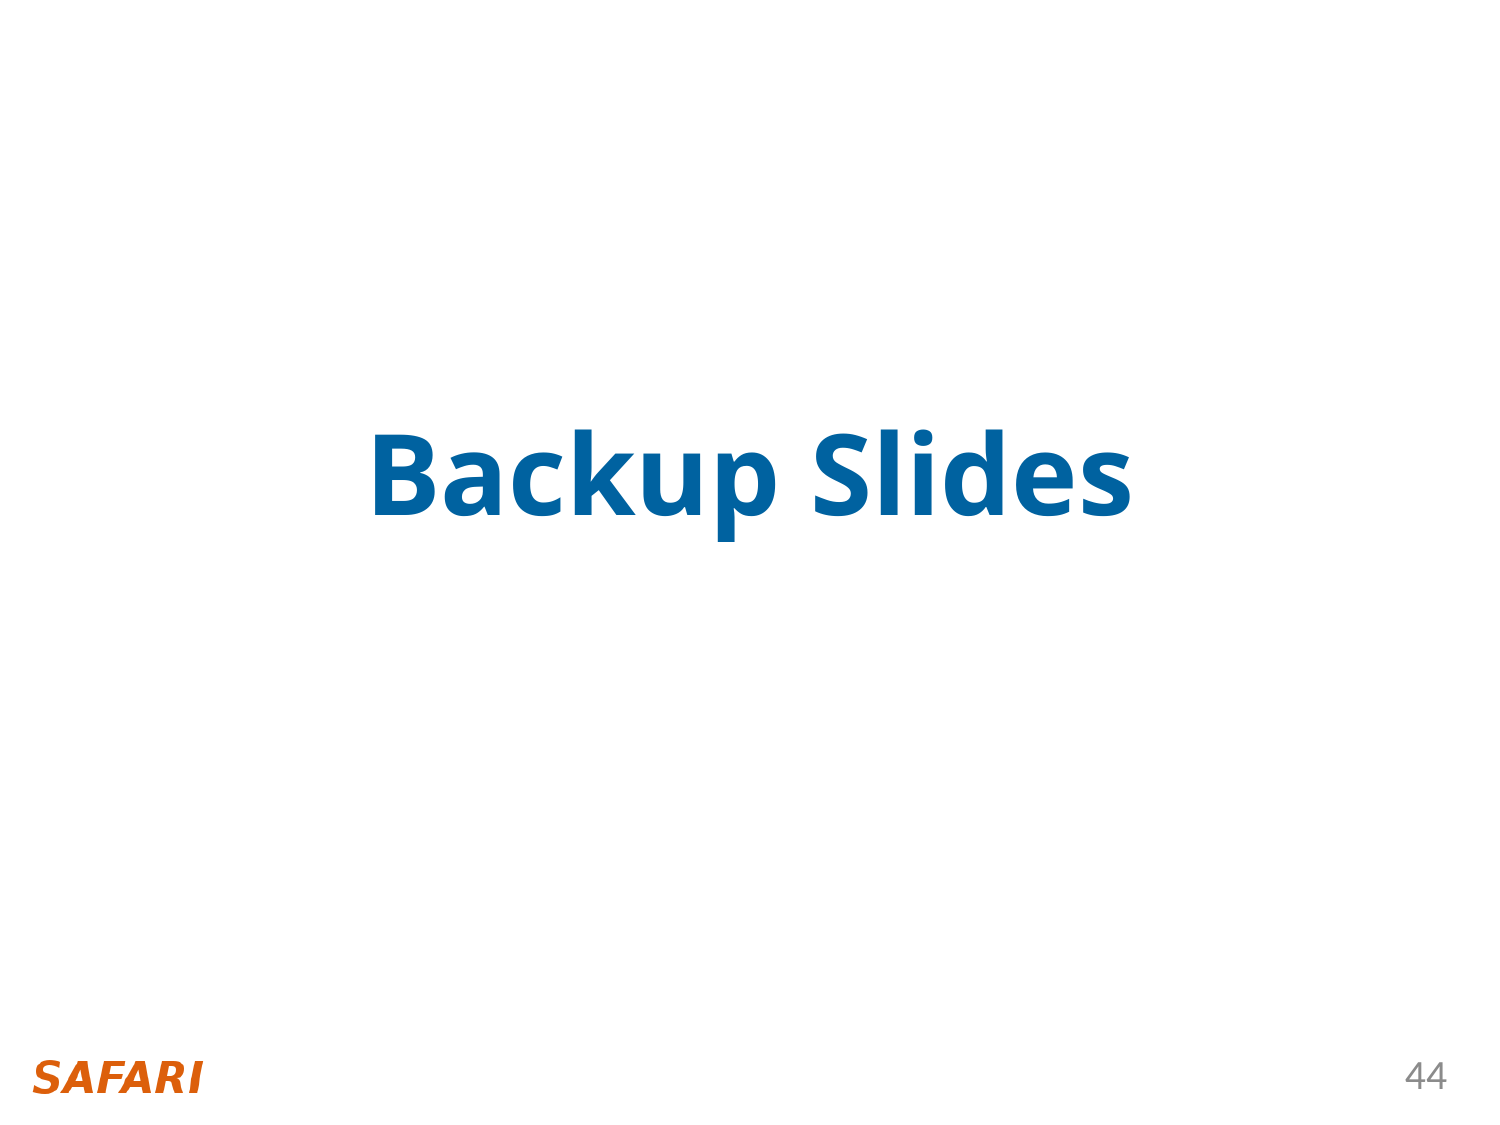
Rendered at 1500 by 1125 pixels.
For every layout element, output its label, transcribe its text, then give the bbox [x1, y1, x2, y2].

title Backup Slides [28, 407, 1472, 534]
picture [31, 1051, 209, 1104]
